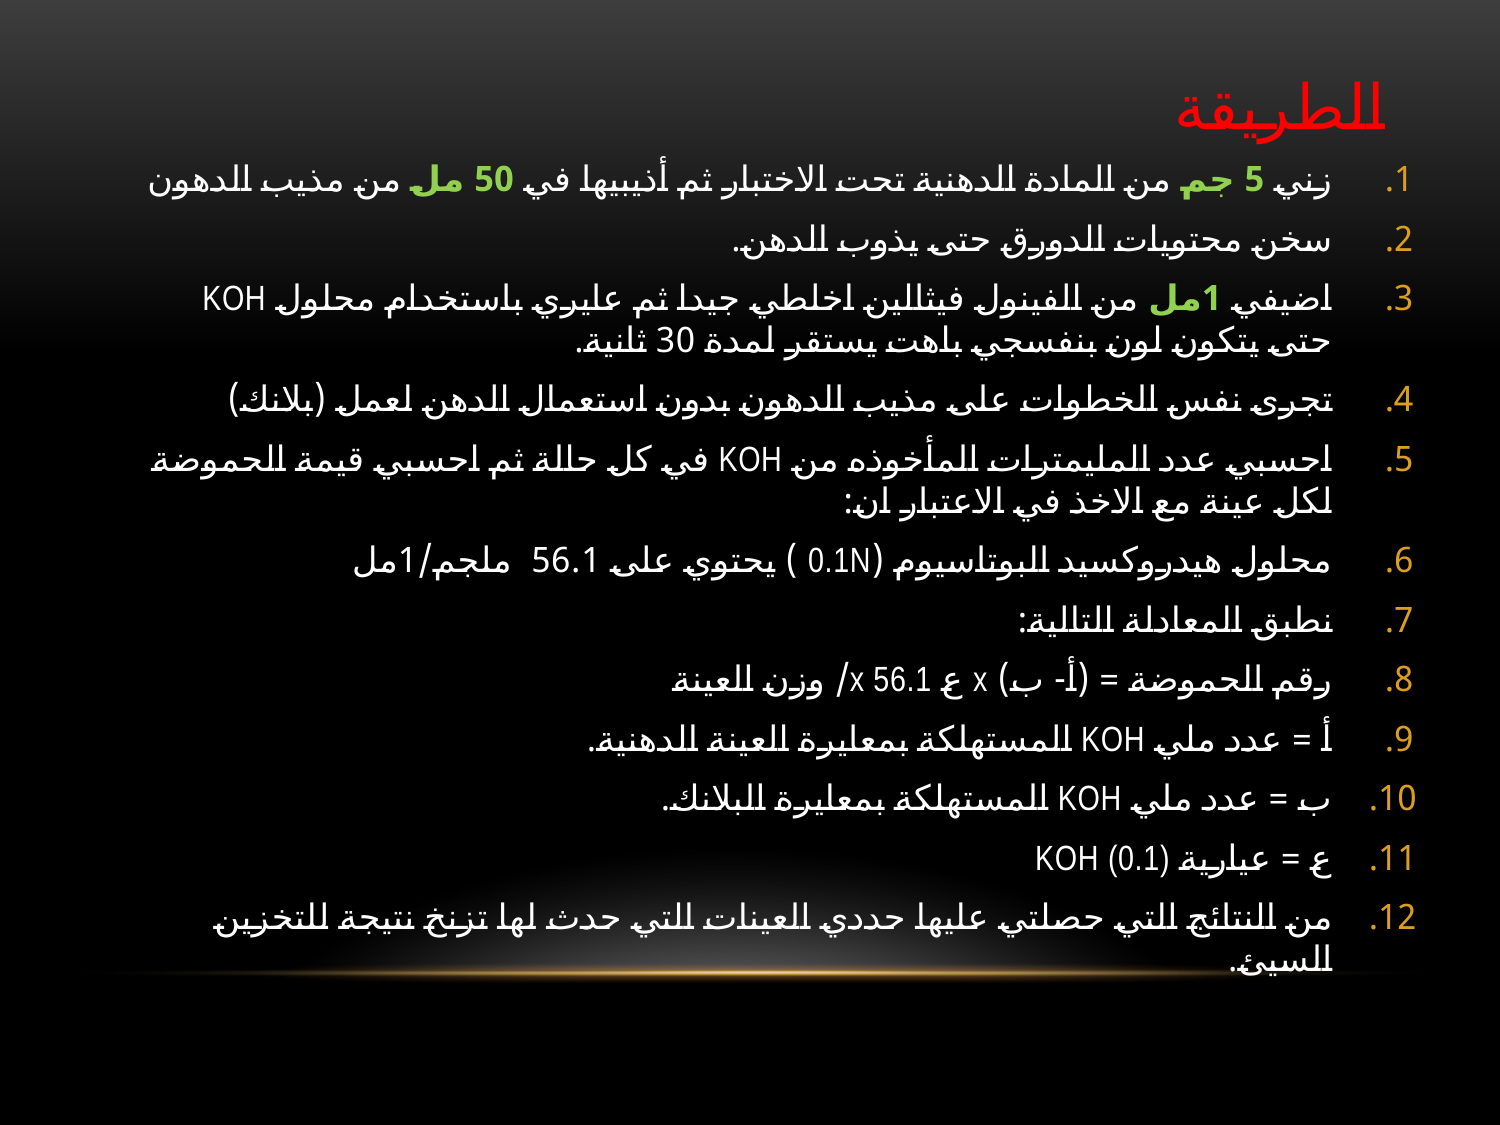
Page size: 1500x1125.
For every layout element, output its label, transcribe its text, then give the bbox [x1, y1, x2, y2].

title الطريقة [950, 42, 1400, 149]
list زني 5 جم من المادة الدهنية تحت الاختبار ثم أذيبيها في 50 مل من مذيب الدهون سخن محتويات الدورق حتى يذوب الدهن. اضيفي 1مل من الفينول فيثالين اخلطي جيدا ثم عايري باستخدام محلول KOH حتى يتكون لون بنفسجي باهت يستقر لمدة 30 ثانية. تجرى نفس الخطوات على مذيب الدهون بدون استعمال الدهن لعمل (بلانك) احسبي عدد المليمترات المأخوذه من KOH في كل حالة ثم احسبي قيمة الحموضة لكل عينة مع الاخذ في الاعتبار ان: محلول هيدروكسيد البوتاسيوم (0.1N ) يحتوي على 56.1 ملجم/1مل نطبق المعادلة التالية: رقم الحموضة = (أ- ب) x ع x 56.1/ وزن العينة أ = عدد ملي KOH المستهلكة بمعايرة العينة الدهنية. ب = عدد ملي KOH المستهلكة بمعايرة البلانك. ع = عيارية KOH (0.1) من النتائج التي حصلتي عليها حددي العينات التي حدث لها تزنخ نتيجة للتخزين السيئ. [123, 149, 1424, 1009]
picture [0, 0, 1500, 1125]
